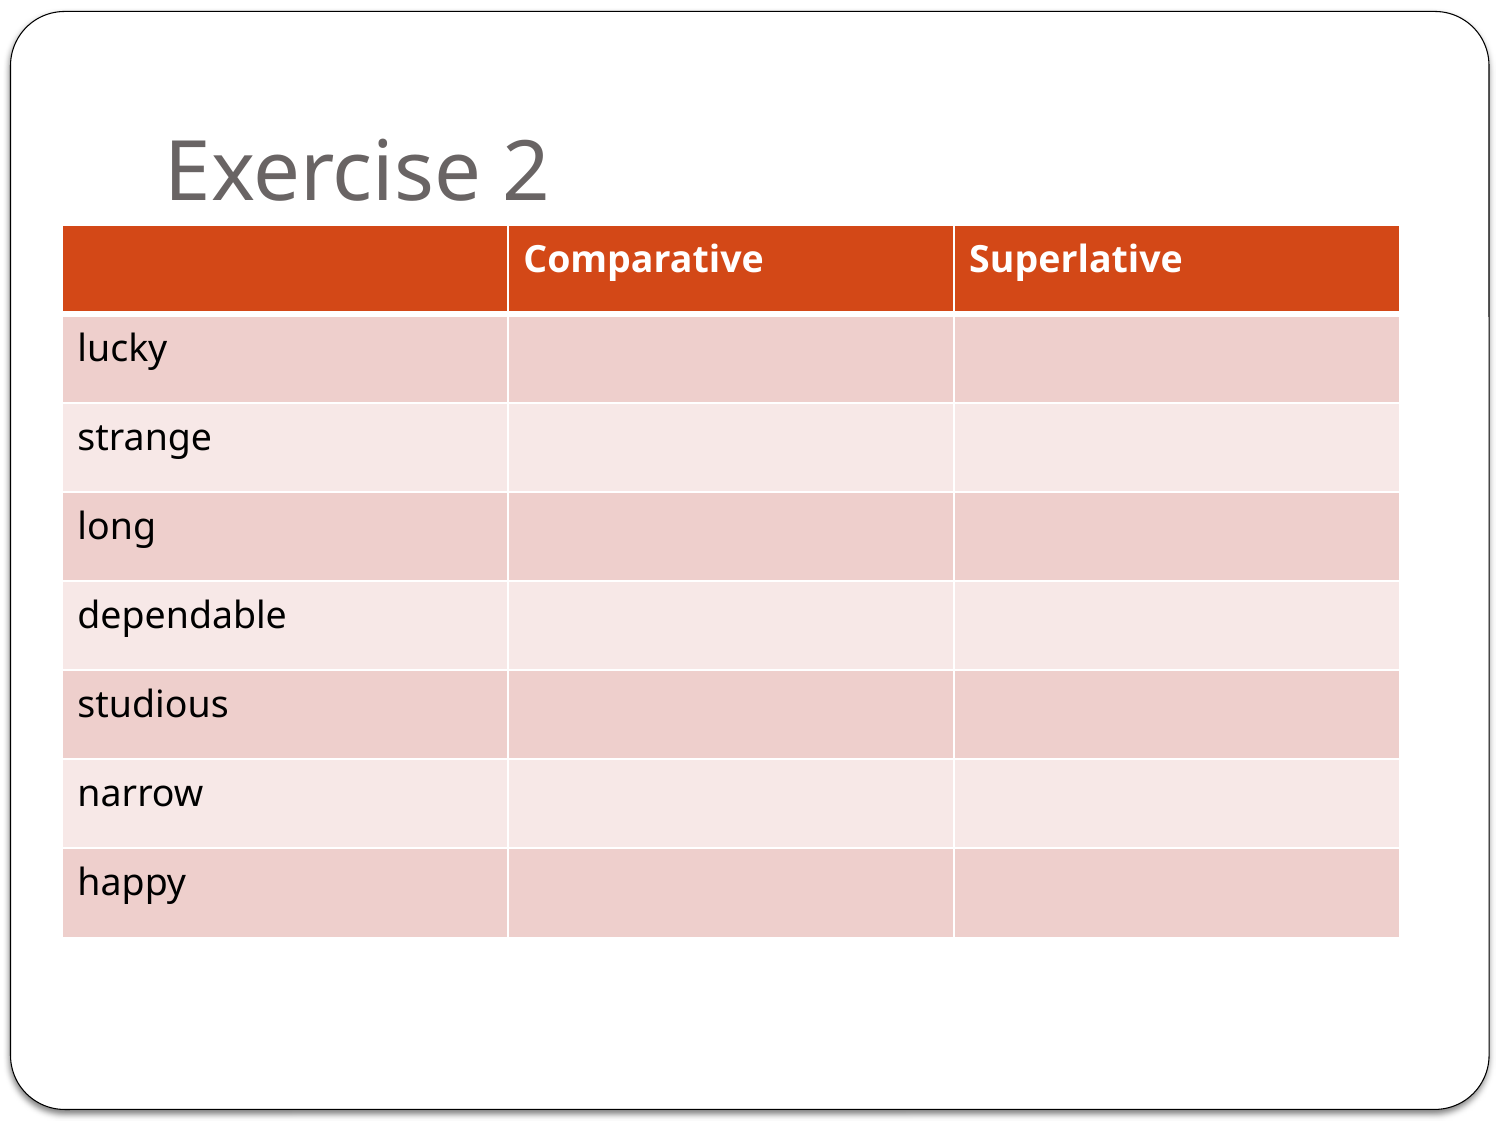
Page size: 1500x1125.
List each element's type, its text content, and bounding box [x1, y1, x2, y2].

table_cell [509, 849, 953, 937]
table_cell [955, 493, 1399, 580]
table_cell strange [63, 404, 507, 491]
table_cell [955, 582, 1399, 669]
table_cell [509, 493, 953, 580]
table_cell [955, 404, 1399, 491]
table_cell [955, 671, 1399, 758]
table_cell [509, 582, 953, 669]
table_cell happy [63, 849, 507, 937]
table_cell [955, 760, 1399, 847]
table_cell lucky [63, 317, 507, 402]
table_cell dependable [63, 582, 507, 669]
table_cell [955, 317, 1399, 402]
table_cell long [63, 493, 507, 580]
table_cell [509, 317, 953, 402]
table_cell [509, 760, 953, 847]
table_cell [955, 849, 1399, 937]
table_cell narrow [63, 760, 507, 847]
title Exercise 2 [150, 45, 1425, 233]
table_cell [509, 671, 953, 758]
table_header Superlative [955, 226, 1399, 311]
table_header [63, 226, 507, 311]
table_cell [509, 404, 953, 491]
table_header Comparative [509, 226, 953, 311]
table_cell studious [63, 671, 507, 758]
